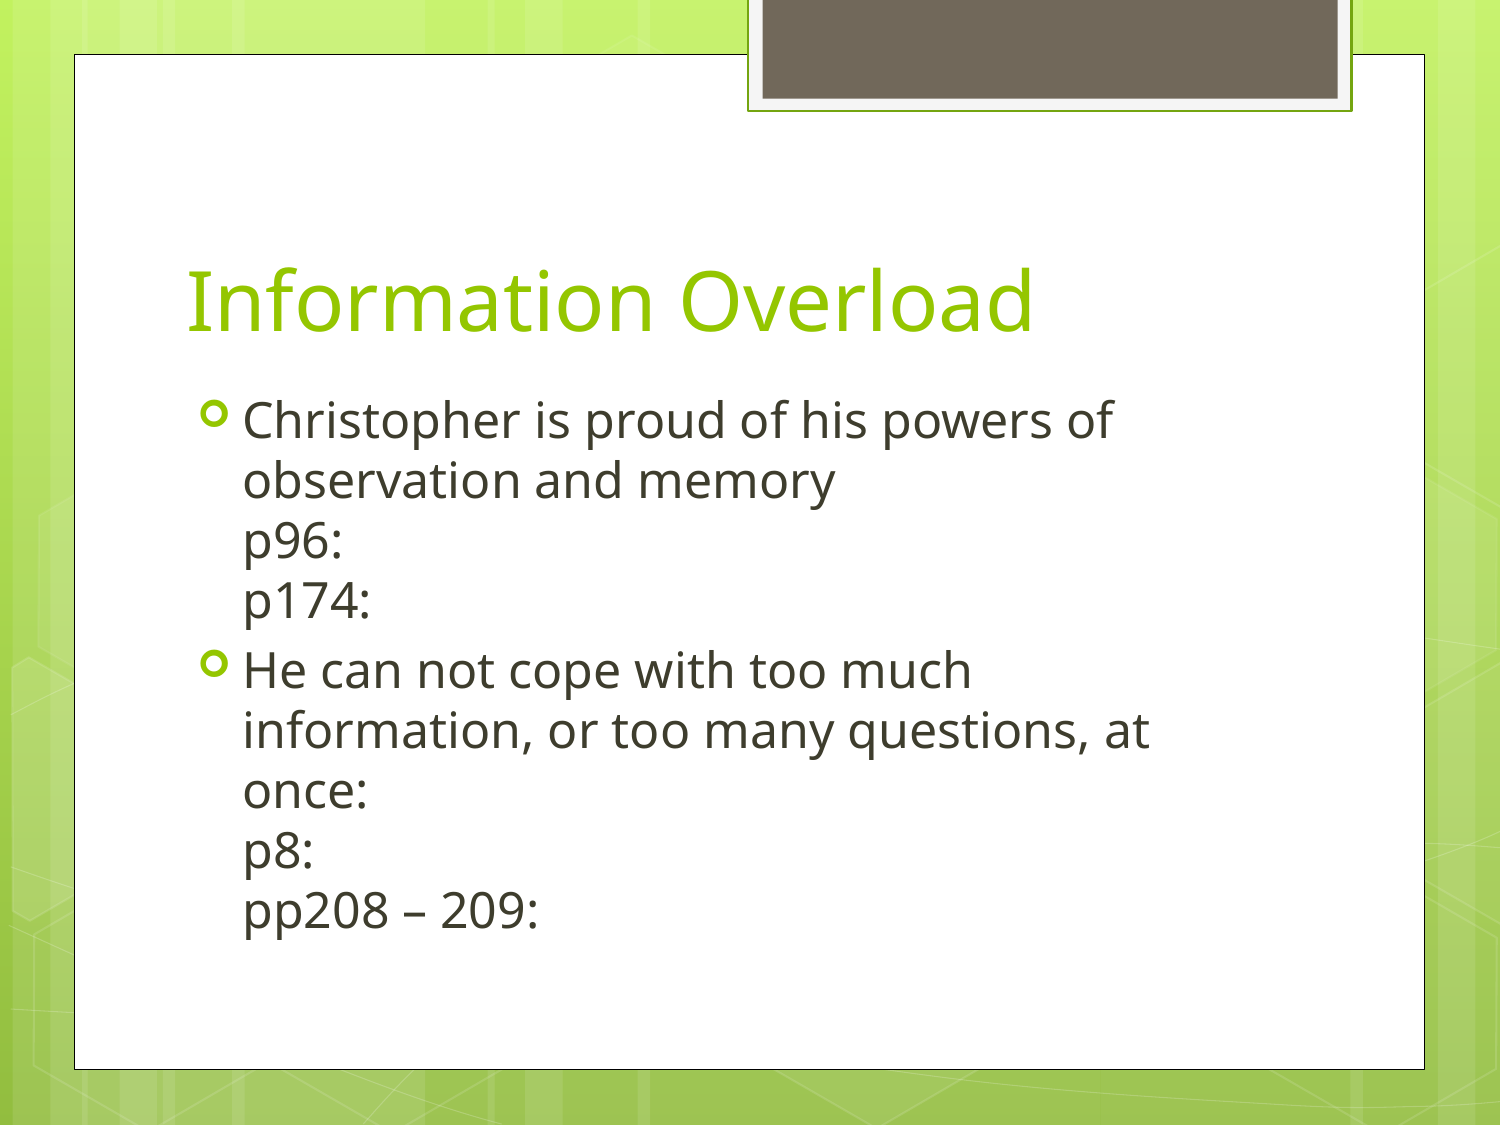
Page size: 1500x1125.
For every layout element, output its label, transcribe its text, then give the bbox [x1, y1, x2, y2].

list Christopher is proud of his powers of observation and memory p96: p174: He can not cope with too much information, or too many questions, at once: p8: pp208 – 209: [171, 381, 1283, 957]
title Information Overload [171, 168, 1324, 357]
